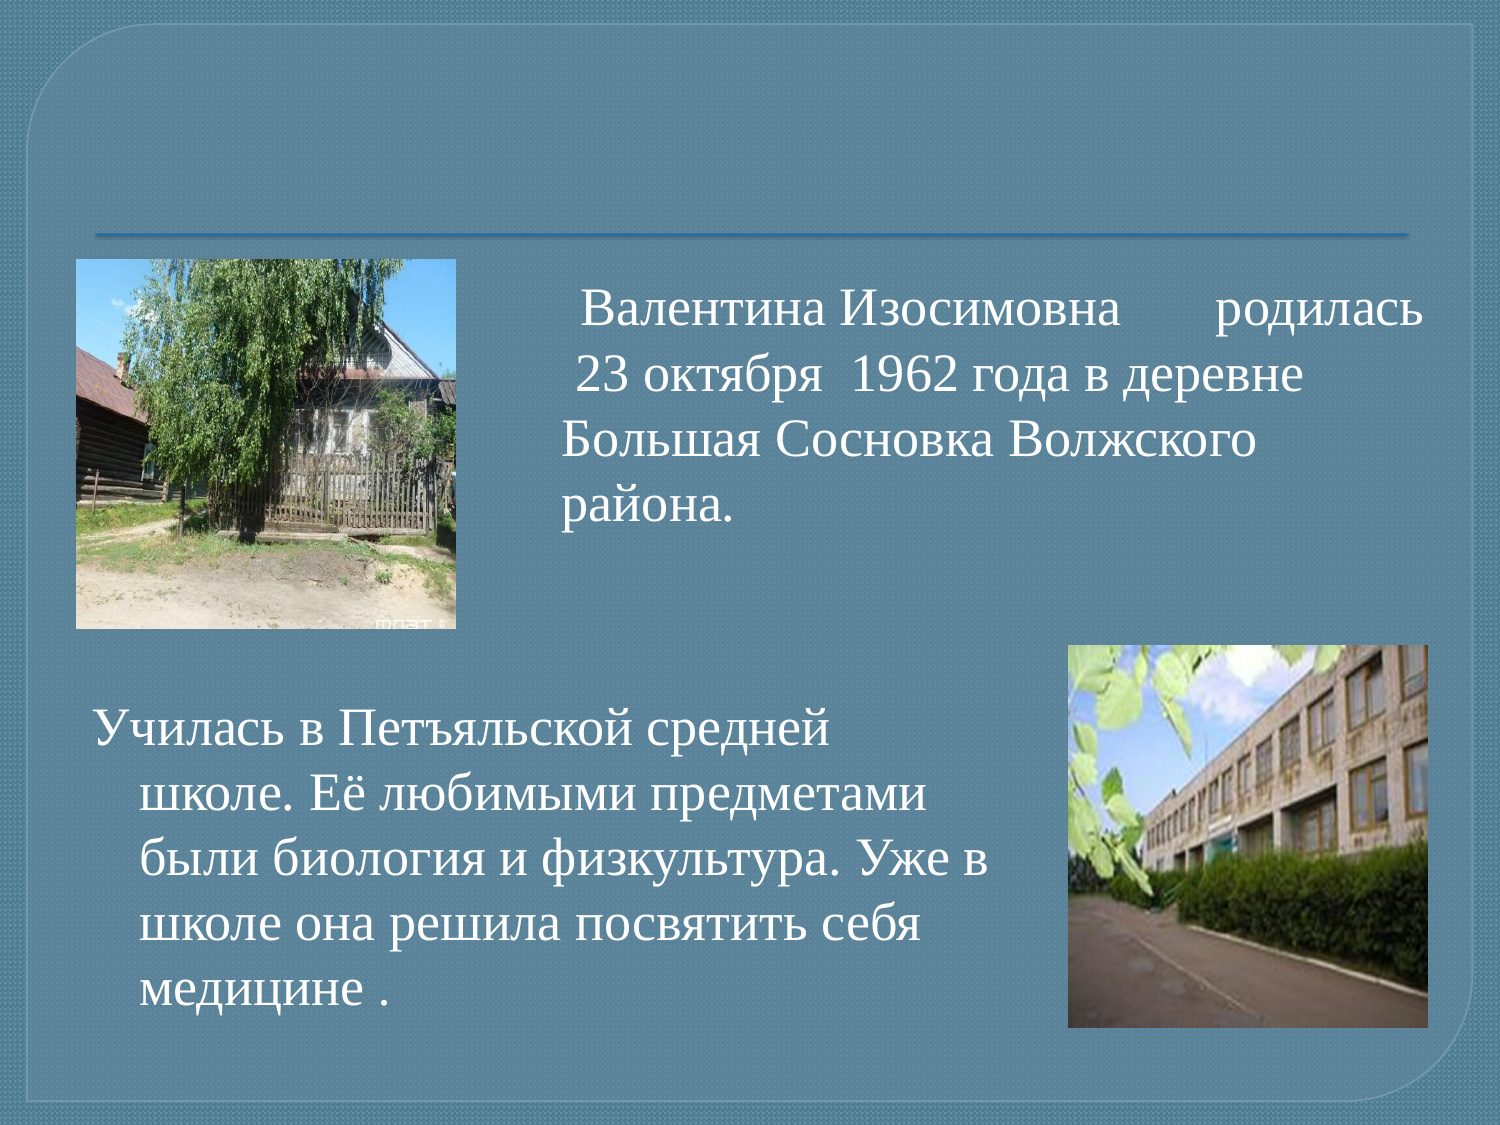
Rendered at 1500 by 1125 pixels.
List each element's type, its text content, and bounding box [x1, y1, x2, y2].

text_box Училась в Петъяльской средней школе. Её любимыми предметами были биология и физкультура. Уже в школе она решила посвятить себя медицине . [76, 684, 1016, 1024]
picture [76, 259, 456, 629]
picture [1068, 644, 1428, 1028]
list Валентина Изосимовна родилась 23 октября 1962 года в деревне Большая Сосновка Волжского района. [498, 259, 1444, 600]
